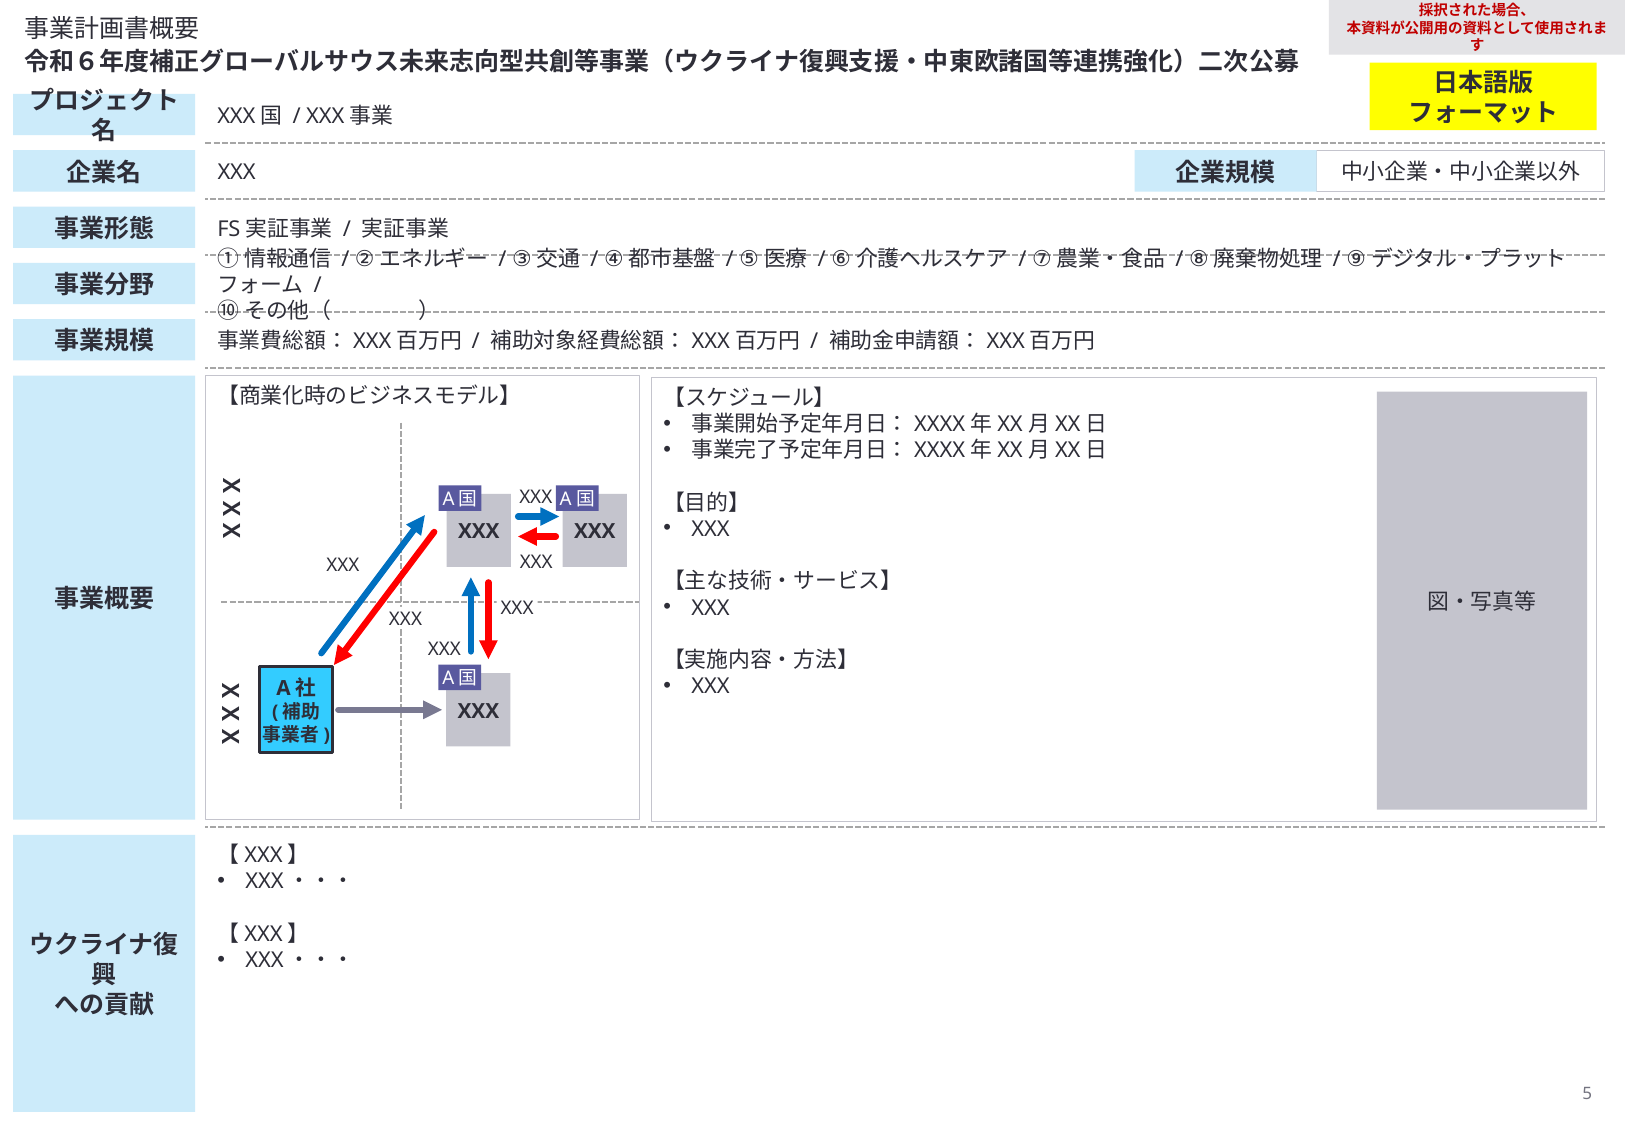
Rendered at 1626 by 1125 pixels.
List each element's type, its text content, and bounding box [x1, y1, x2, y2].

text_box 企業規模 [1134, 149, 1317, 192]
text_box 事業規模 [12, 318, 196, 361]
list 事業計画書概要 令和６年度補正グローバルサウス未来志向型共創等事業（ウクライナ復興支援・中東欧諸国等連携強化）二次公募 [0, 38, 1377, 80]
text_box ①情報通信 / ②エネルギー / ③交通 / ④都市基盤 / ⑤医療 / ⑥介護ヘルスケア / ⑦農業・食品 / ⑧廃棄物処理 / ⑨デジタル・プラットフォーム / ⑩その他（ ） [204, 262, 1625, 305]
text_box 【XXX】 XXX・・・ 【XXX】 XXX・・・ [204, 834, 1606, 1114]
text_box 事業費総額：XXX百万円 / 補助対象経費総額：XXX百万円 / 補助金申請額：XXX百万円 [204, 318, 1606, 361]
text_box 日本語版 フォーマット [1369, 62, 1597, 131]
text_box ウクライナ復興 への貢献 [12, 834, 196, 1113]
text_box 事業分野 [12, 262, 196, 305]
text_box 事業概要 [12, 375, 196, 821]
text_box 【商業化時のビジネスモデル】 [204, 375, 640, 820]
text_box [221, 422, 640, 817]
text_box 事業形態 [12, 206, 196, 249]
text_box XXX [204, 149, 898, 192]
text_box 企業名 [12, 149, 196, 192]
text_box XXX国 / XXX事業 [204, 93, 1606, 136]
text_box 【スケジュール】 事業開始予定年月日：XXXX年XX月XX日 事業完了予定年月日：XXXX年XX月XX日 【目的】 XXX 【主な技術・サービス】 XXX 【実施内容・方法】 XXX [650, 376, 1598, 822]
text_box 中小企業・中小企業以外 [1317, 149, 1606, 192]
text_box 採択された場合、 本資料が公開用の資料として使用されます [1328, 0, 1625, 55]
text_box FS実証事業 / 実証事業 [204, 206, 1606, 249]
text_box プロジェクト名 [12, 93, 196, 136]
text_box 図・写真等 [1376, 391, 1588, 811]
